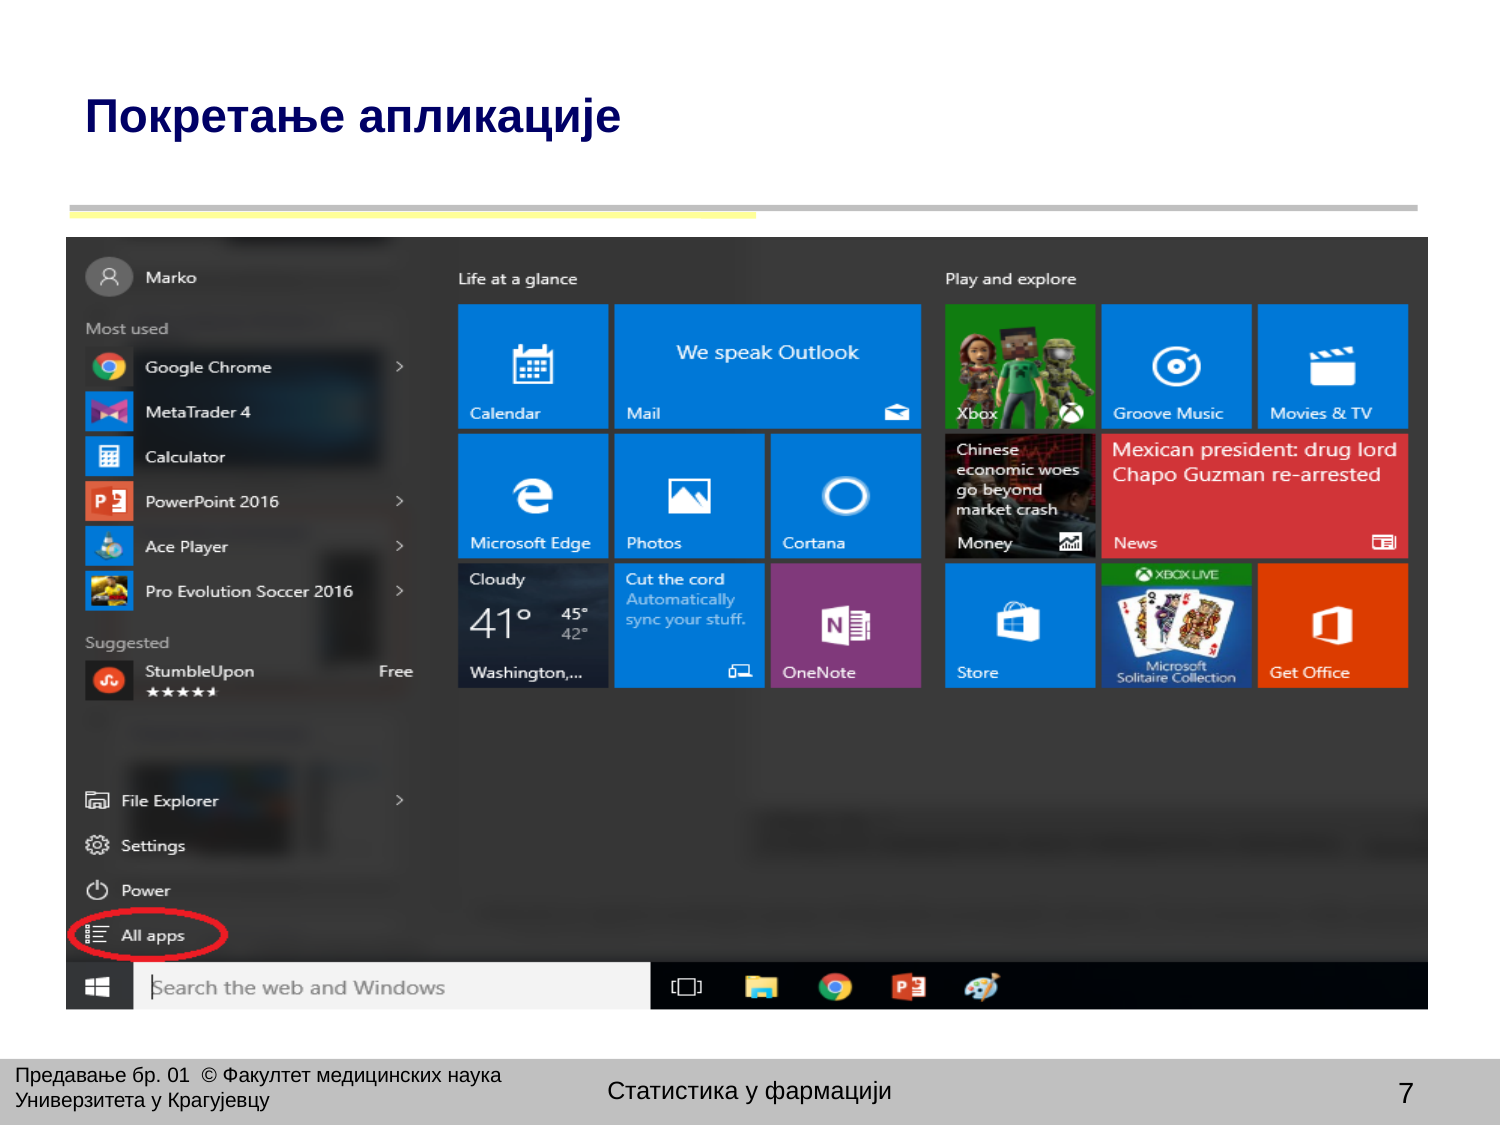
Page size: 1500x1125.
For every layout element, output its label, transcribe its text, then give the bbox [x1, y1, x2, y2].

footer Статистика у фармацији [512, 1066, 988, 1125]
title Покретање апликације [69, 19, 1426, 208]
slide_number 7 [1079, 1066, 1430, 1125]
picture [65, 236, 1428, 1012]
slide_number Предавање бр. 01 © Факултет медицинских наука Универзитета у Крагујевцу [0, 1053, 614, 1108]
